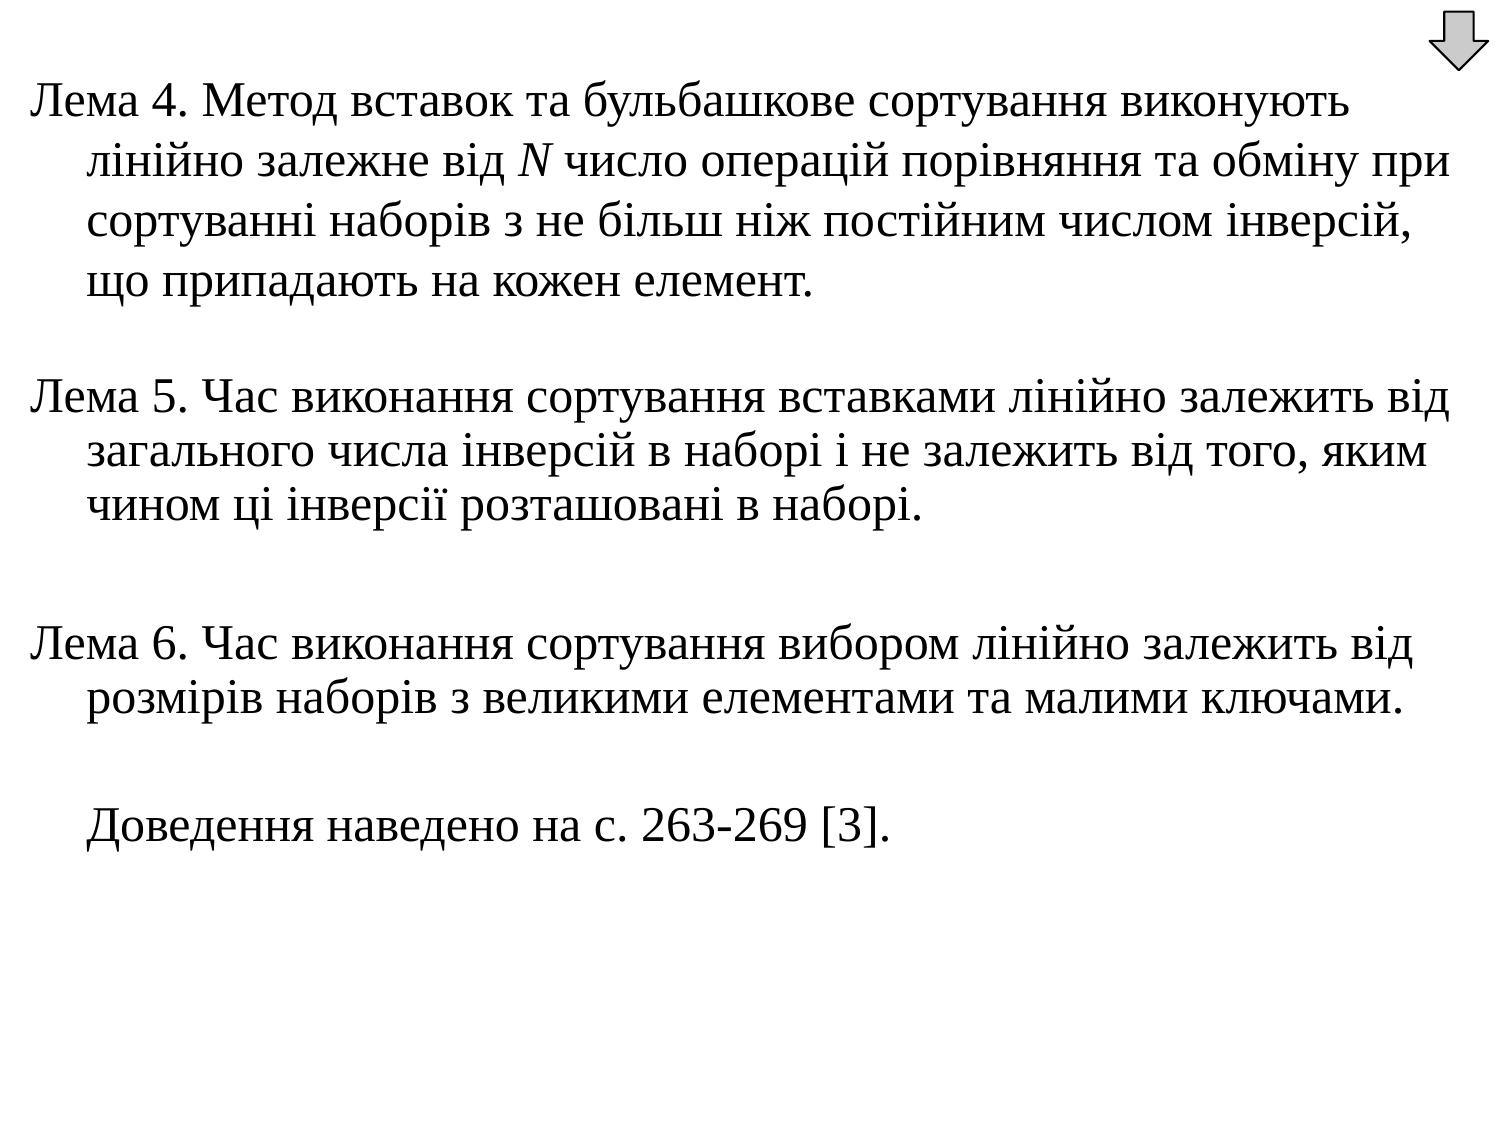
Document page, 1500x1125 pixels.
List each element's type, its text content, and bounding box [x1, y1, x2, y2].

list Лема 4. Метод вставок та бульбашкове сортування виконують лінійно залежне від N число операцій порівняння та обміну при сортуванні наборів з не більш ніж постійним числом інверсій, що припадають на кожен елемент. Лема 5. Час виконання сортування вставками лінійно залежить від загального числа інверсій в наборі і не залежить від того, яким чином ці інверсії розташовані в наборі. Лема 6. Час виконання сортування вибором лінійно залежить від розмірів наборів з великими елементами та малими ключами. Доведення наведено на с. 263-269 [3]. [0, 58, 1500, 1125]
text_box [1429, 11, 1489, 71]
